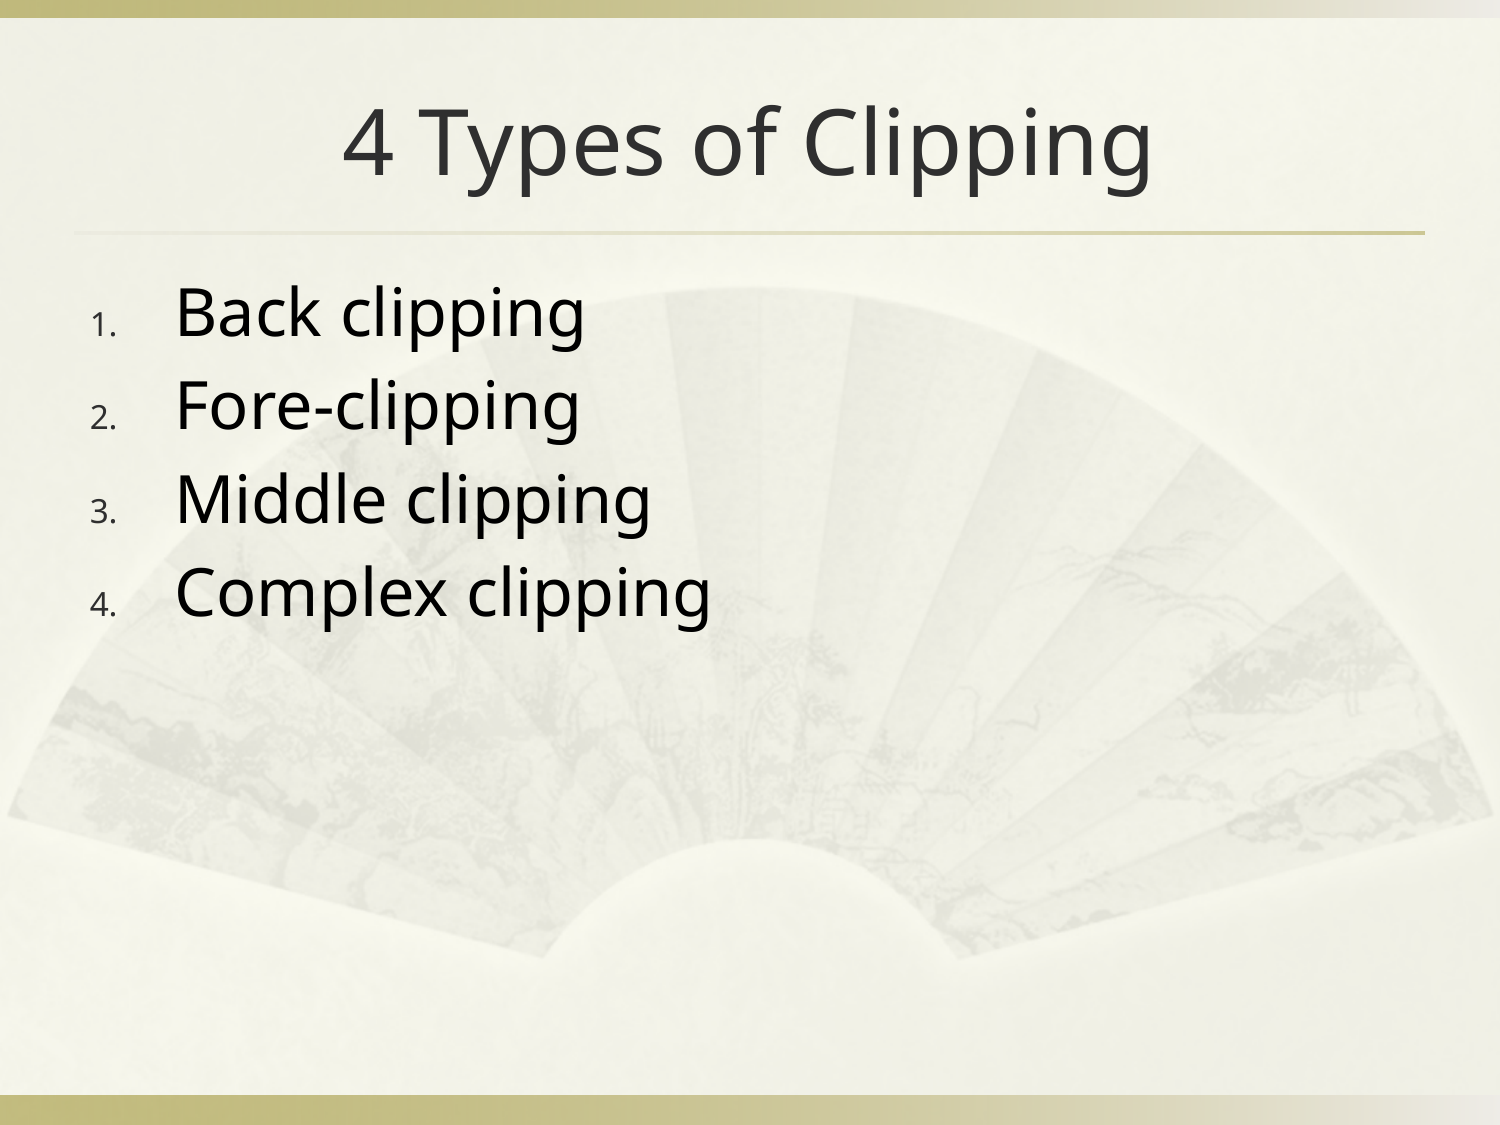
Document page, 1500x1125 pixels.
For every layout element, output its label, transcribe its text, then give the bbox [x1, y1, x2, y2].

list Back clipping Fore-clipping Middle clipping Complex clipping [75, 262, 1425, 1032]
title 4 Types of Clipping [75, 45, 1425, 233]
